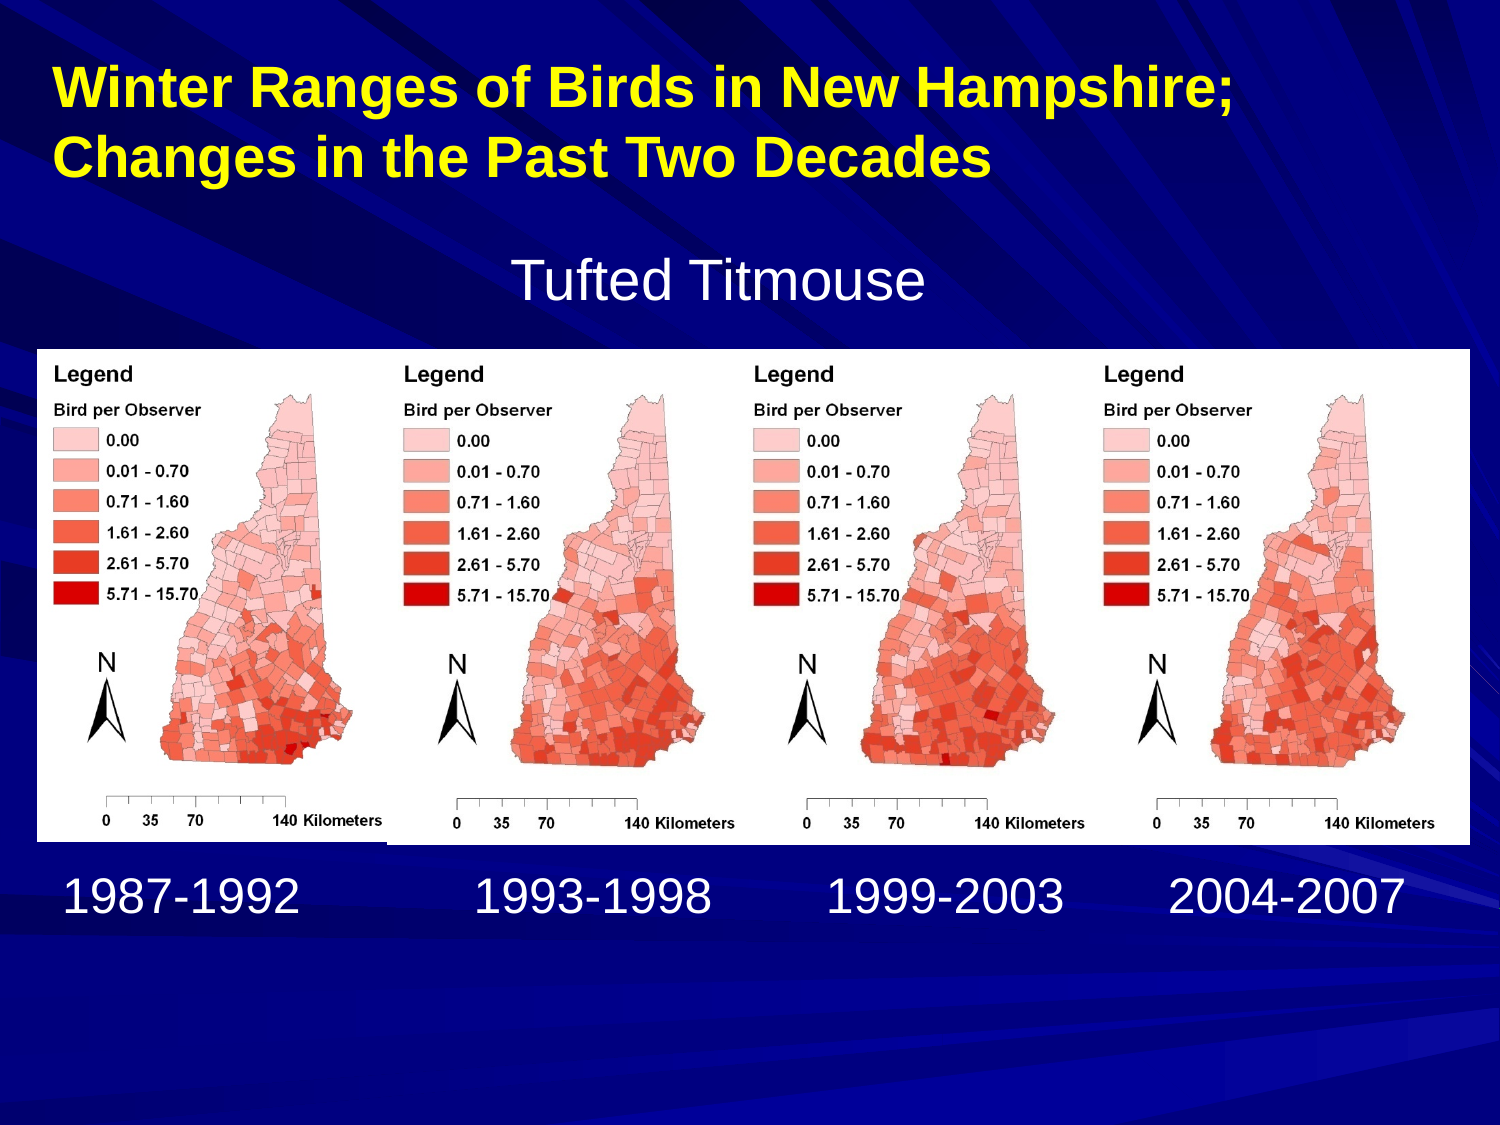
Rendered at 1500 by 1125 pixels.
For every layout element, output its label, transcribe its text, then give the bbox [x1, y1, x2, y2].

text_box Winter Ranges of Birds in New Hampshire; Changes in the Past Two Decades [37, 24, 1388, 213]
picture [37, 349, 1470, 845]
title Tufted Titmouse [387, 224, 1051, 330]
text_box 1987-1992 1993-1998 1999-2003 2004-2007 [47, 855, 1475, 931]
